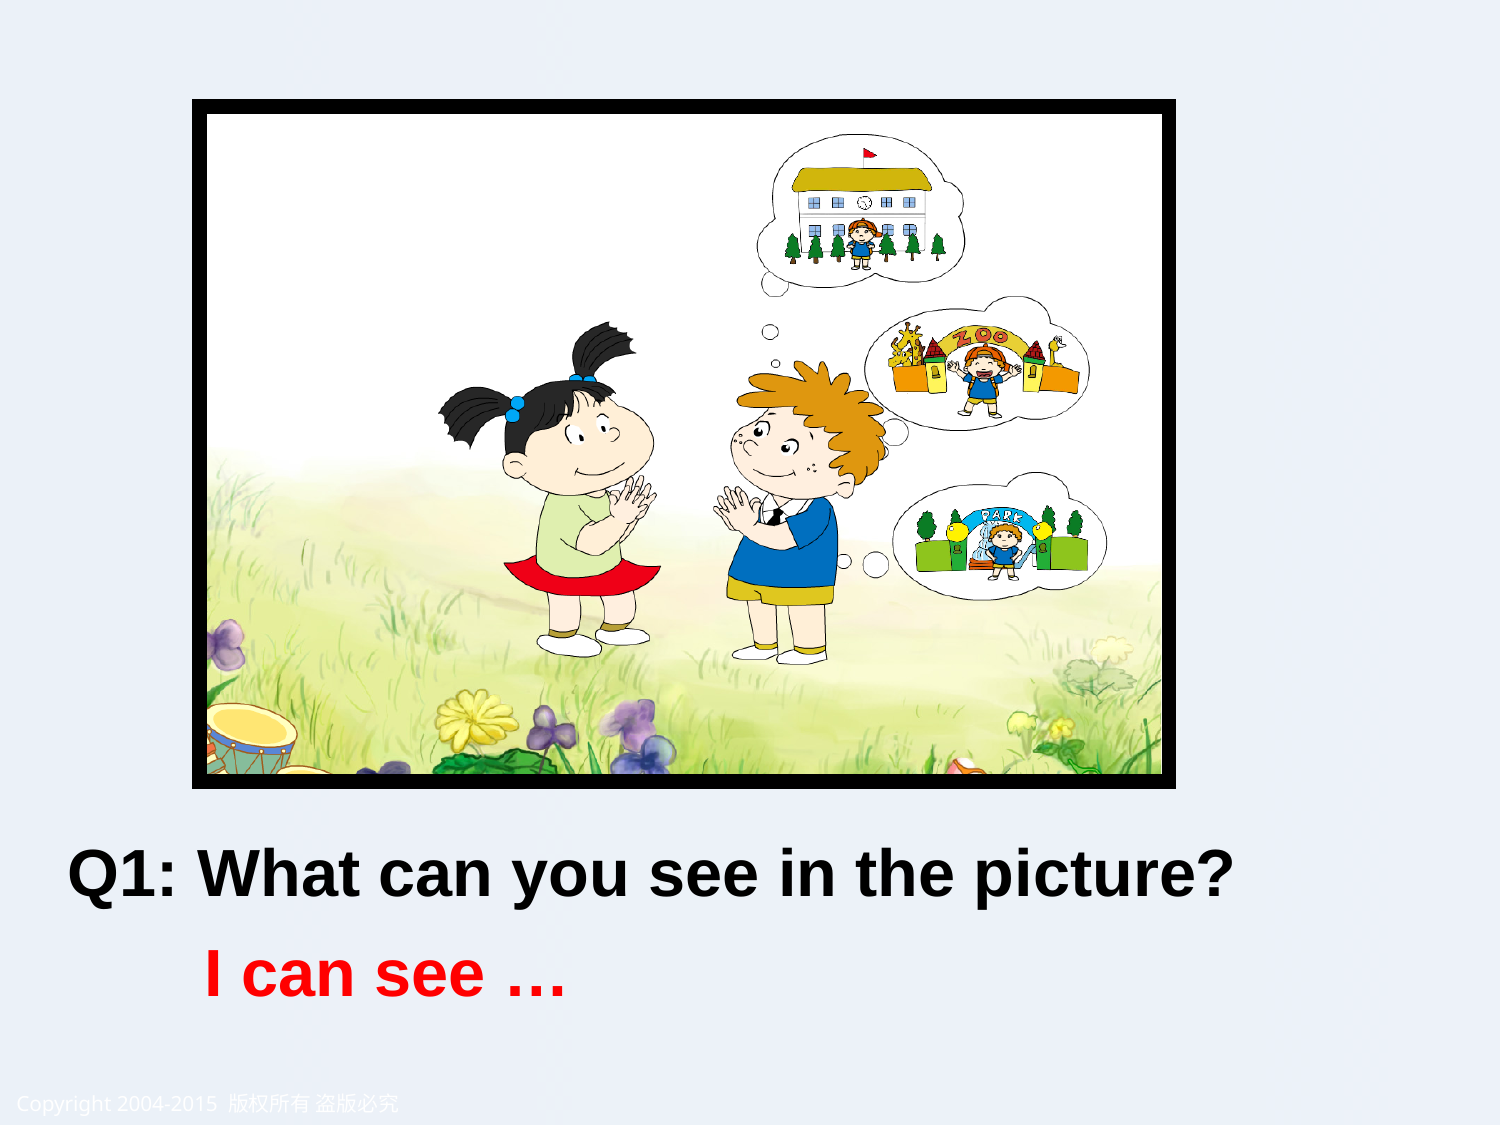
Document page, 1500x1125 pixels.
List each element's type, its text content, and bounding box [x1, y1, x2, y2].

text_box Q1: What can you see in the picture? [53, 822, 1341, 918]
picture [0, 0, 1500, 1125]
text_box I can see … [171, 922, 798, 1018]
